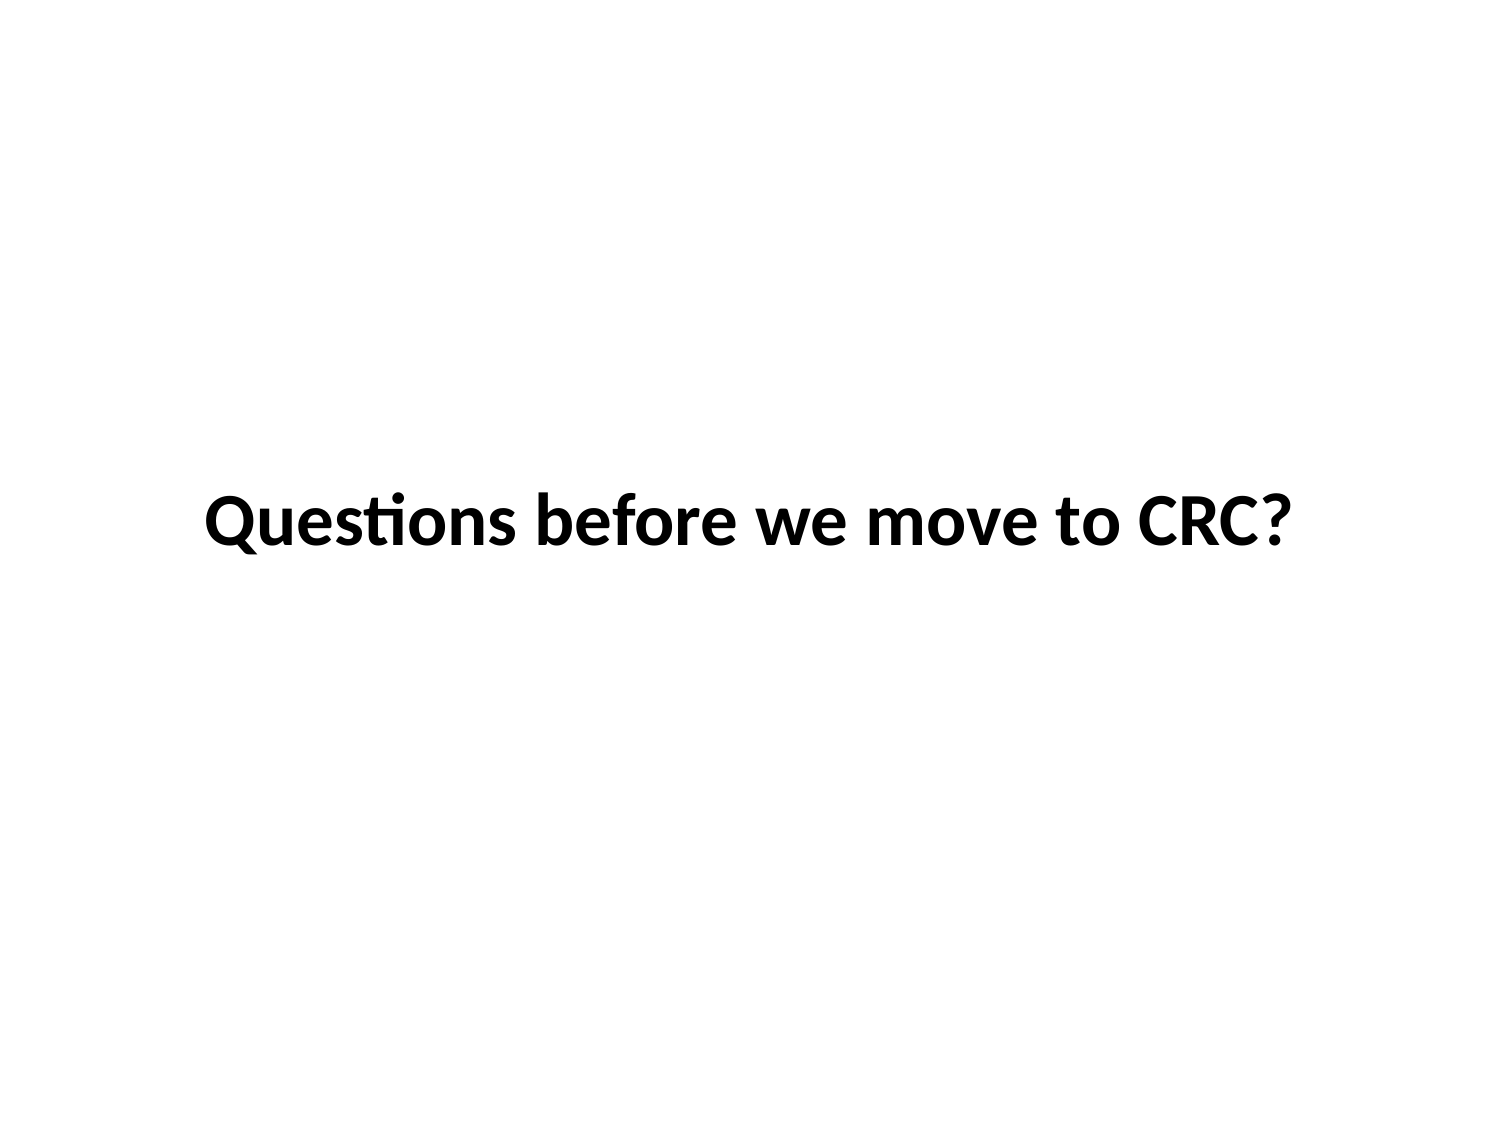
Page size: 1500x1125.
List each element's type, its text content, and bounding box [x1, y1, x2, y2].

list Questions before we move to CRC? [75, 262, 1425, 1005]
